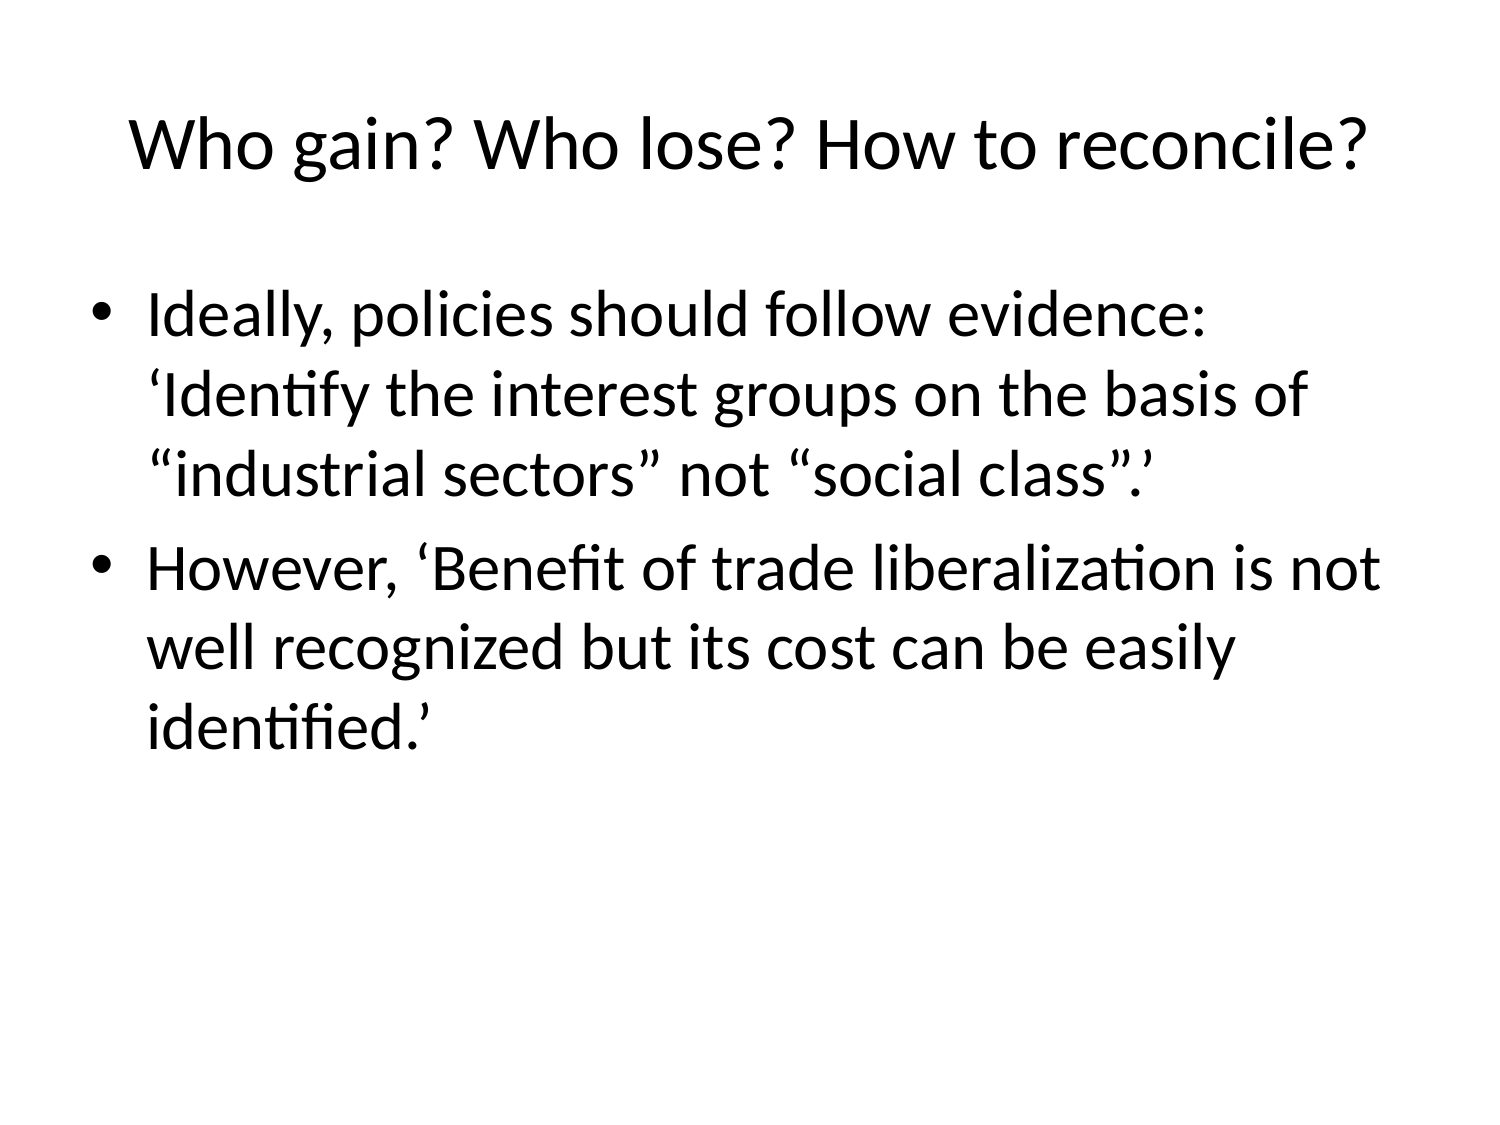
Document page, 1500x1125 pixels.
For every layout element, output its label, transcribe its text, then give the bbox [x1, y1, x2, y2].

title Who gain? Who lose? How to reconcile? [75, 45, 1425, 233]
list Ideally, policies should follow evidence: ‘Identify the interest groups on the basis of “industrial sectors” not “social class”.’ However, ‘Benefit of trade liberalization is not well recognized but its cost can be easily identified.’ [75, 262, 1425, 1005]
